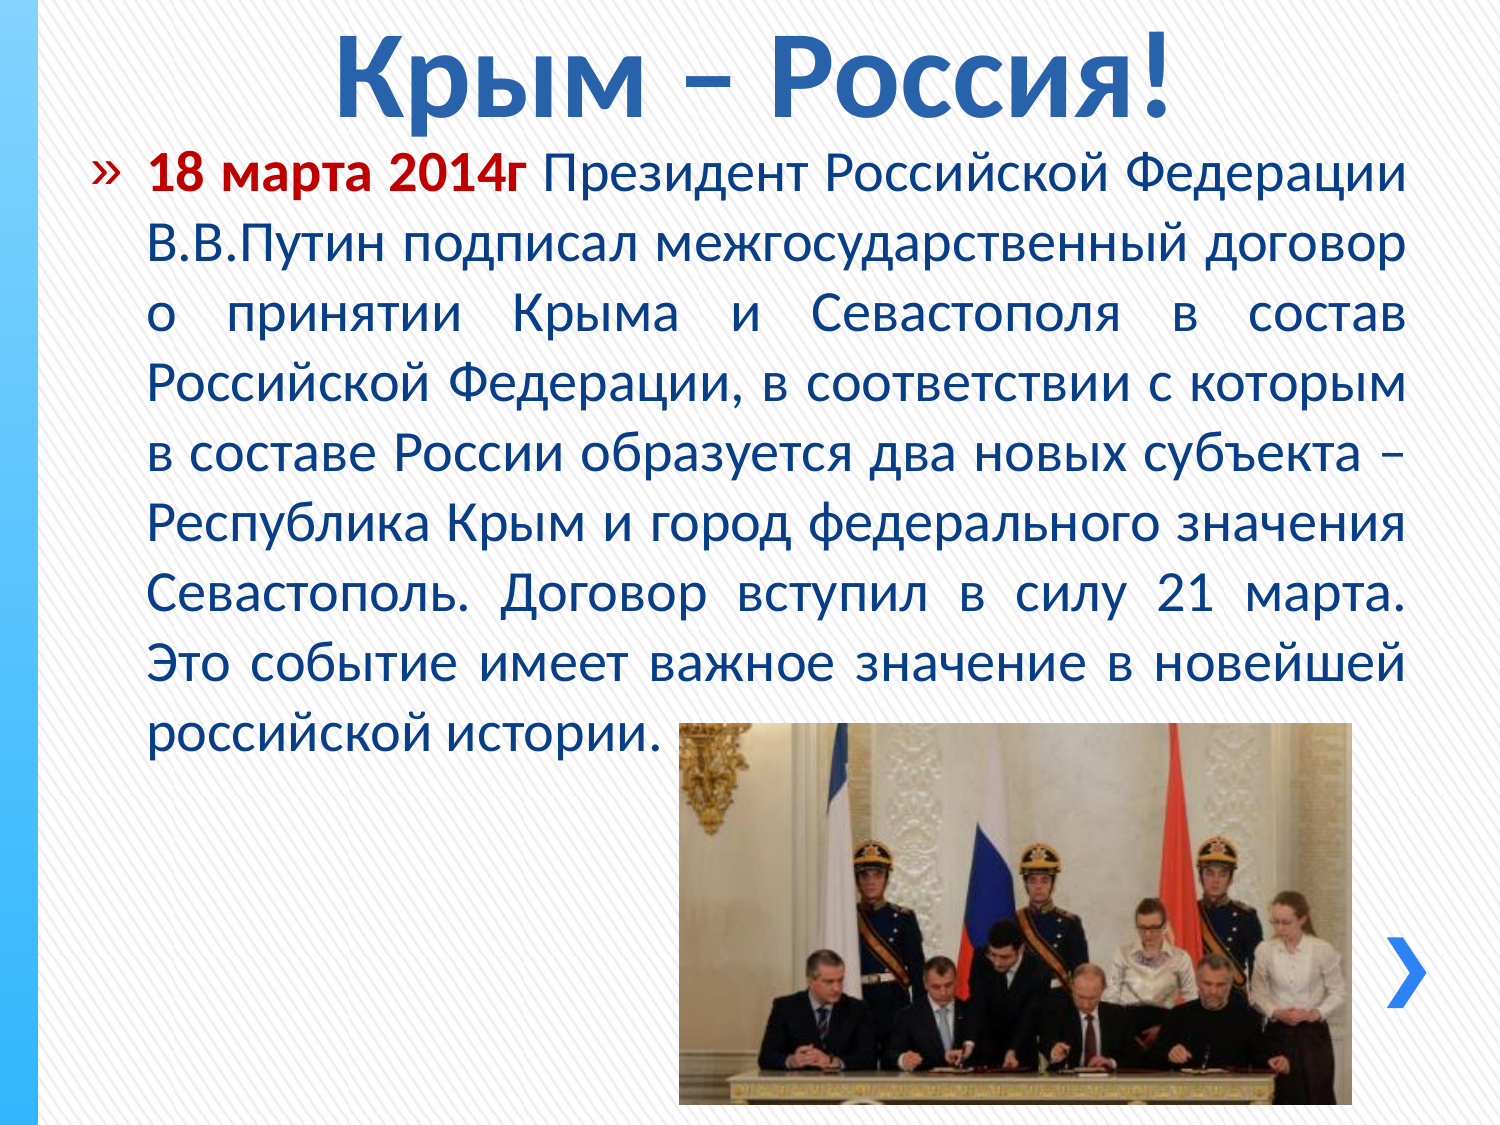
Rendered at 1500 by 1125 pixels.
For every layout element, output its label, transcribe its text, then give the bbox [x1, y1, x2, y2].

title Крым – Россия! [171, 0, 1341, 125]
picture [37, 0, 1500, 1125]
list 18 марта 2014г Президент Российской Федерации В.В.Путин подписал межгосударственный договор о принятии Крыма и Севастополя в состав Российской Федерации, в соответствии с которым в составе России образуется два новых субъекта – Республика Крым и город федерального значения Севастополь. Договор вступил в силу 21 марта. Это событие имеет важное значение в новейшей российской истории. [75, 125, 1424, 905]
